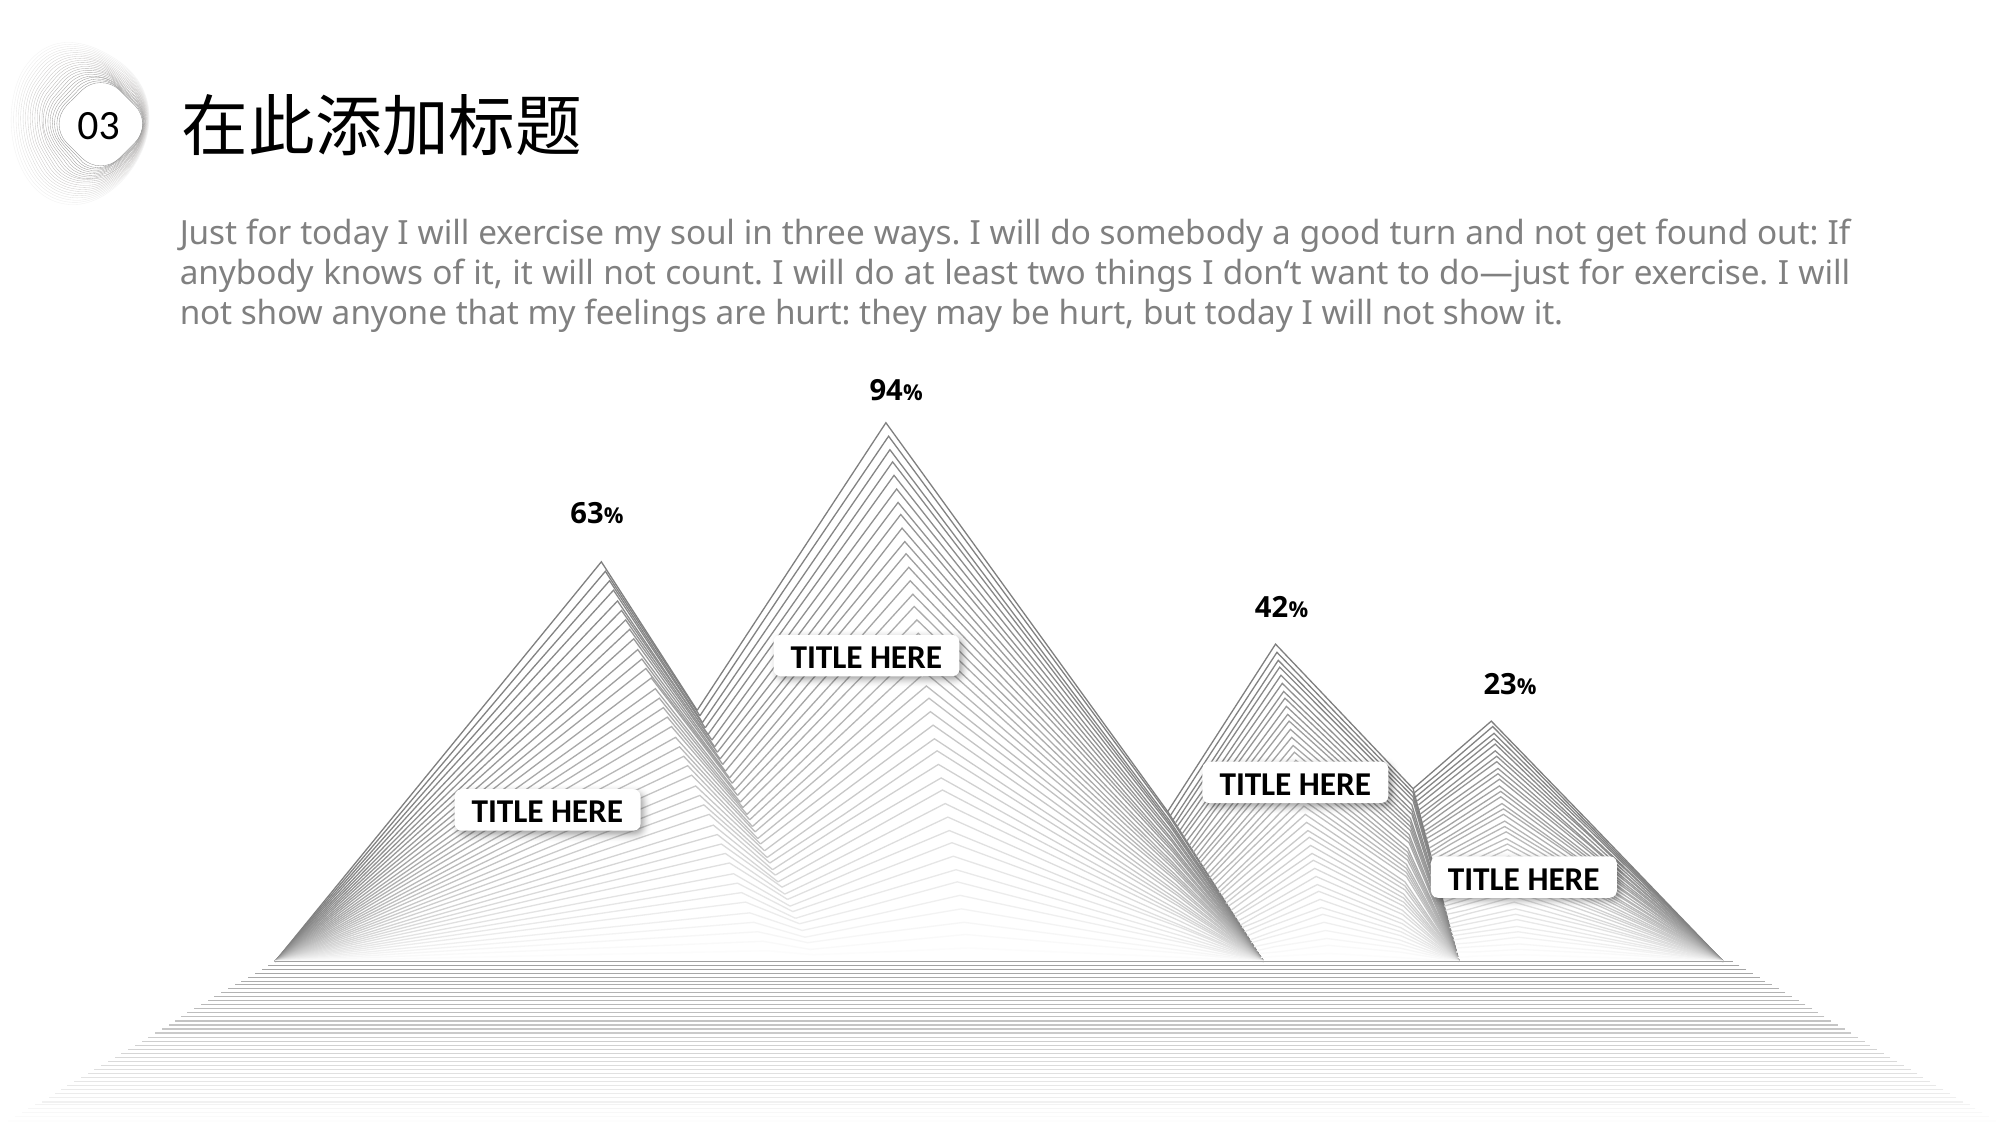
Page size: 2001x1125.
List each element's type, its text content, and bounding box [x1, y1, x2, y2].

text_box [1430, 849, 1617, 905]
picture [0, 419, 2000, 1125]
text_box 94% [854, 364, 938, 414]
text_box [10, 41, 600, 205]
text_box Just for today I will exercise my soul in three ways. I will do somebody a good turn and not get found out: If anybody knows of it, it will not count. I will do at least two things I don‘t want to do—just for exercise. I will not show anyone that my feelings are hurt: they may be hurt, but today I will not show it. [165, 204, 1869, 339]
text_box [773, 627, 960, 684]
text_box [1202, 754, 1389, 810]
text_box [454, 782, 641, 838]
